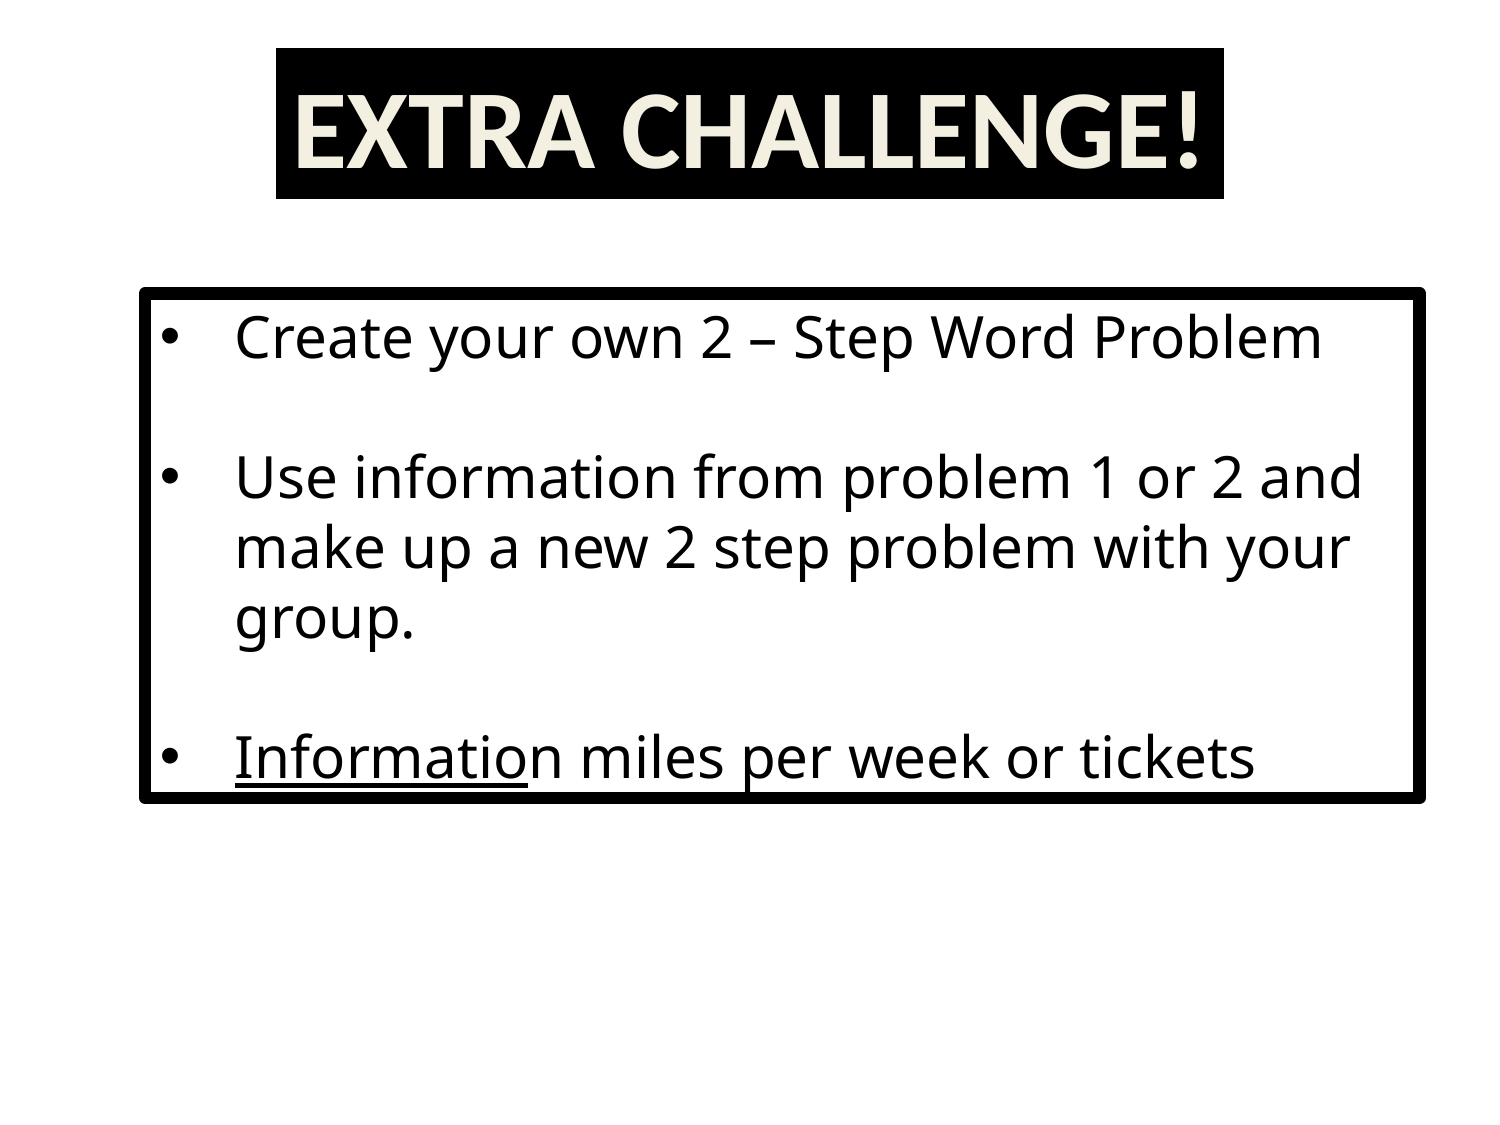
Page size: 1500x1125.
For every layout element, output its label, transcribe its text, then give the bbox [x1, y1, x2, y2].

text_box Create your own 2 – Step Word Problem Use information from problem 1 or 2 and make up a new 2 step problem with your group. Information miles per week or tickets [143, 291, 1422, 800]
text_box EXTRA CHALLENGE! [276, 48, 1224, 199]
